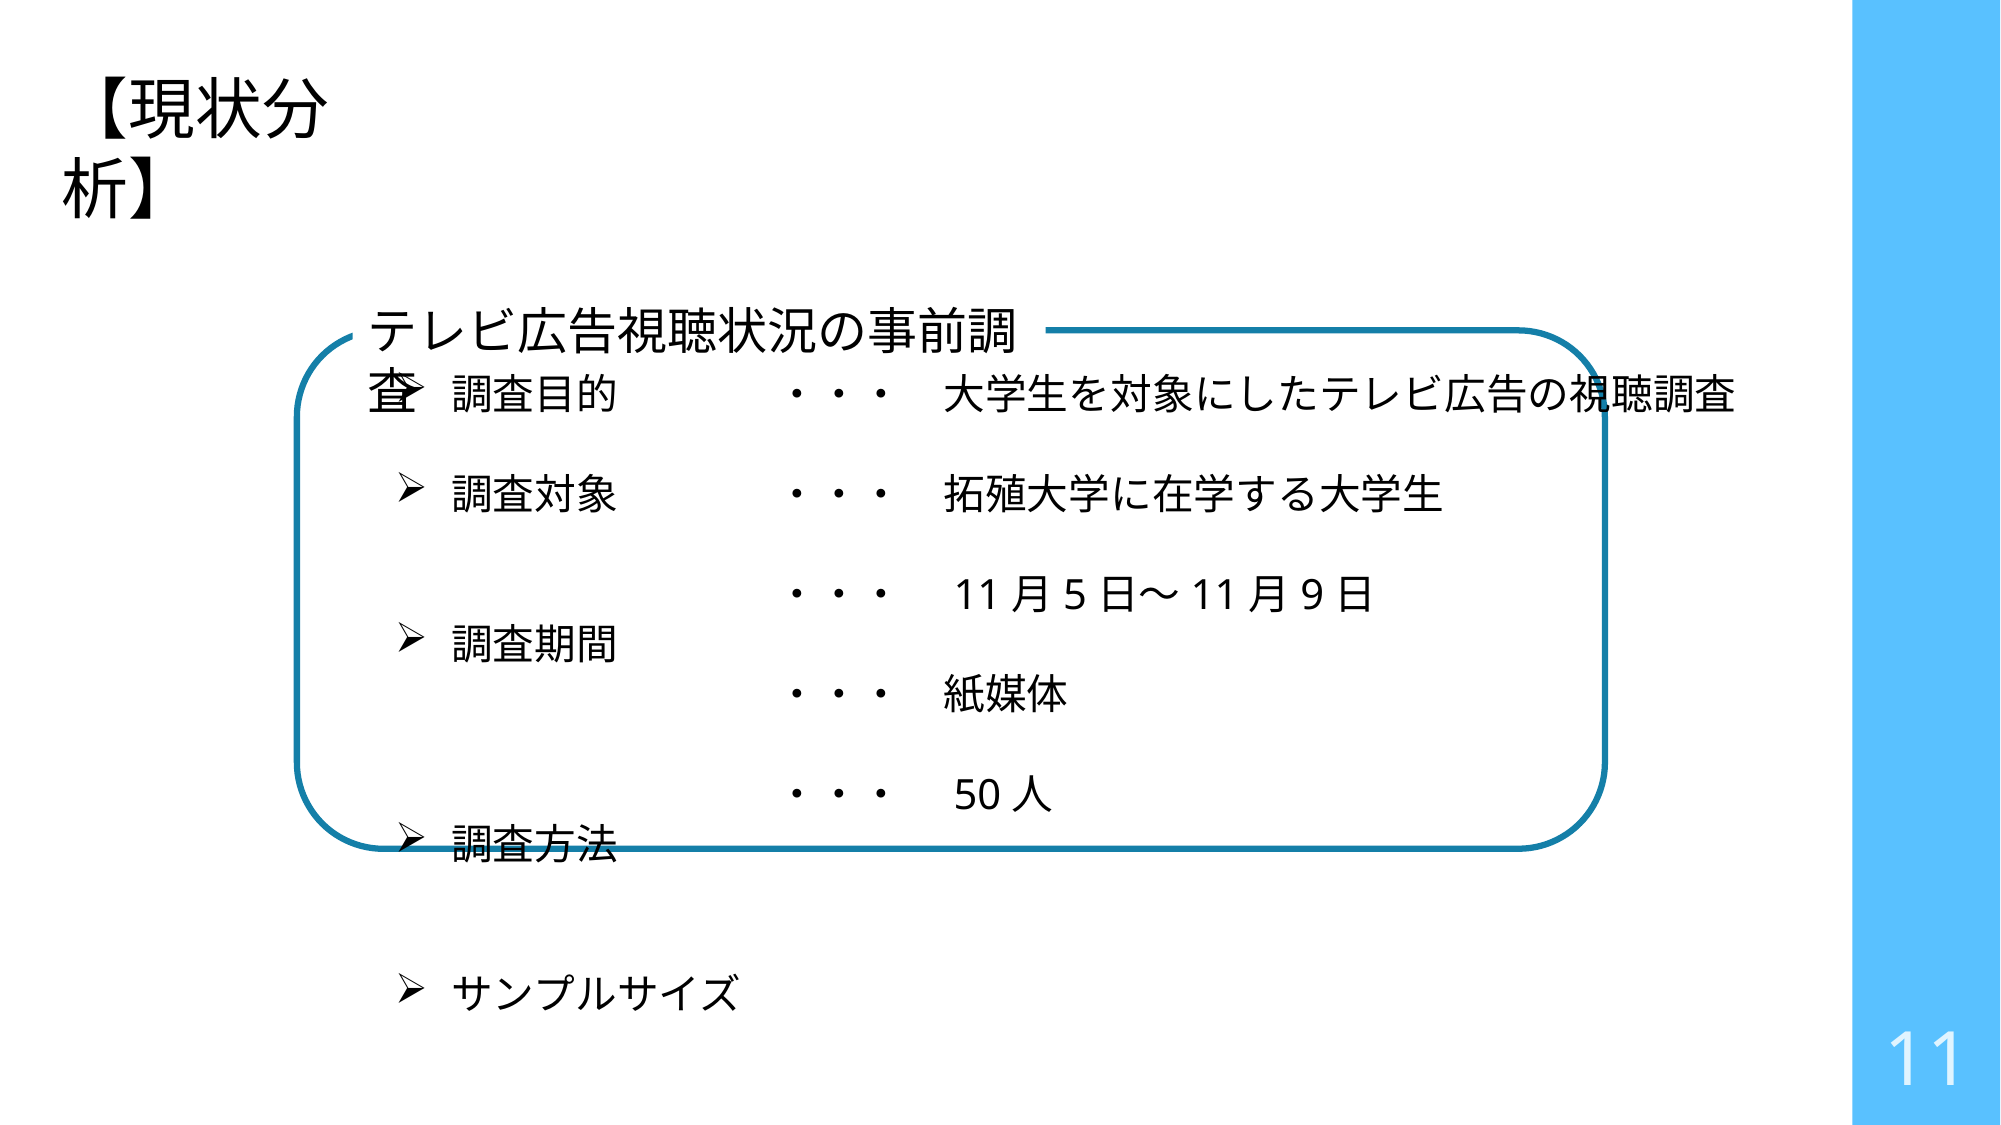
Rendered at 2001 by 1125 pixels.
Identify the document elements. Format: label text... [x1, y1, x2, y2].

text_box [295, 335, 380, 850]
text_box 【現状分析】 [47, 59, 425, 235]
text_box [1046, 329, 1586, 360]
slide_number 11 [1852, 1012, 2000, 1110]
text_box 調査目的 調査対象 調査期間 調査方法 サンプルサイズ [380, 360, 762, 1125]
text_box ・・・ 大学生を対象にしたテレビ広告の視聴調査 ・・・ 拓殖大学に在学する大学生 ・・・ 11月5日～11月9日 ・・・ 紙媒体 ・・・ 50人 [761, 360, 1835, 876]
text_box テレビ広告視聴状況の事前調査 [352, 292, 1046, 428]
